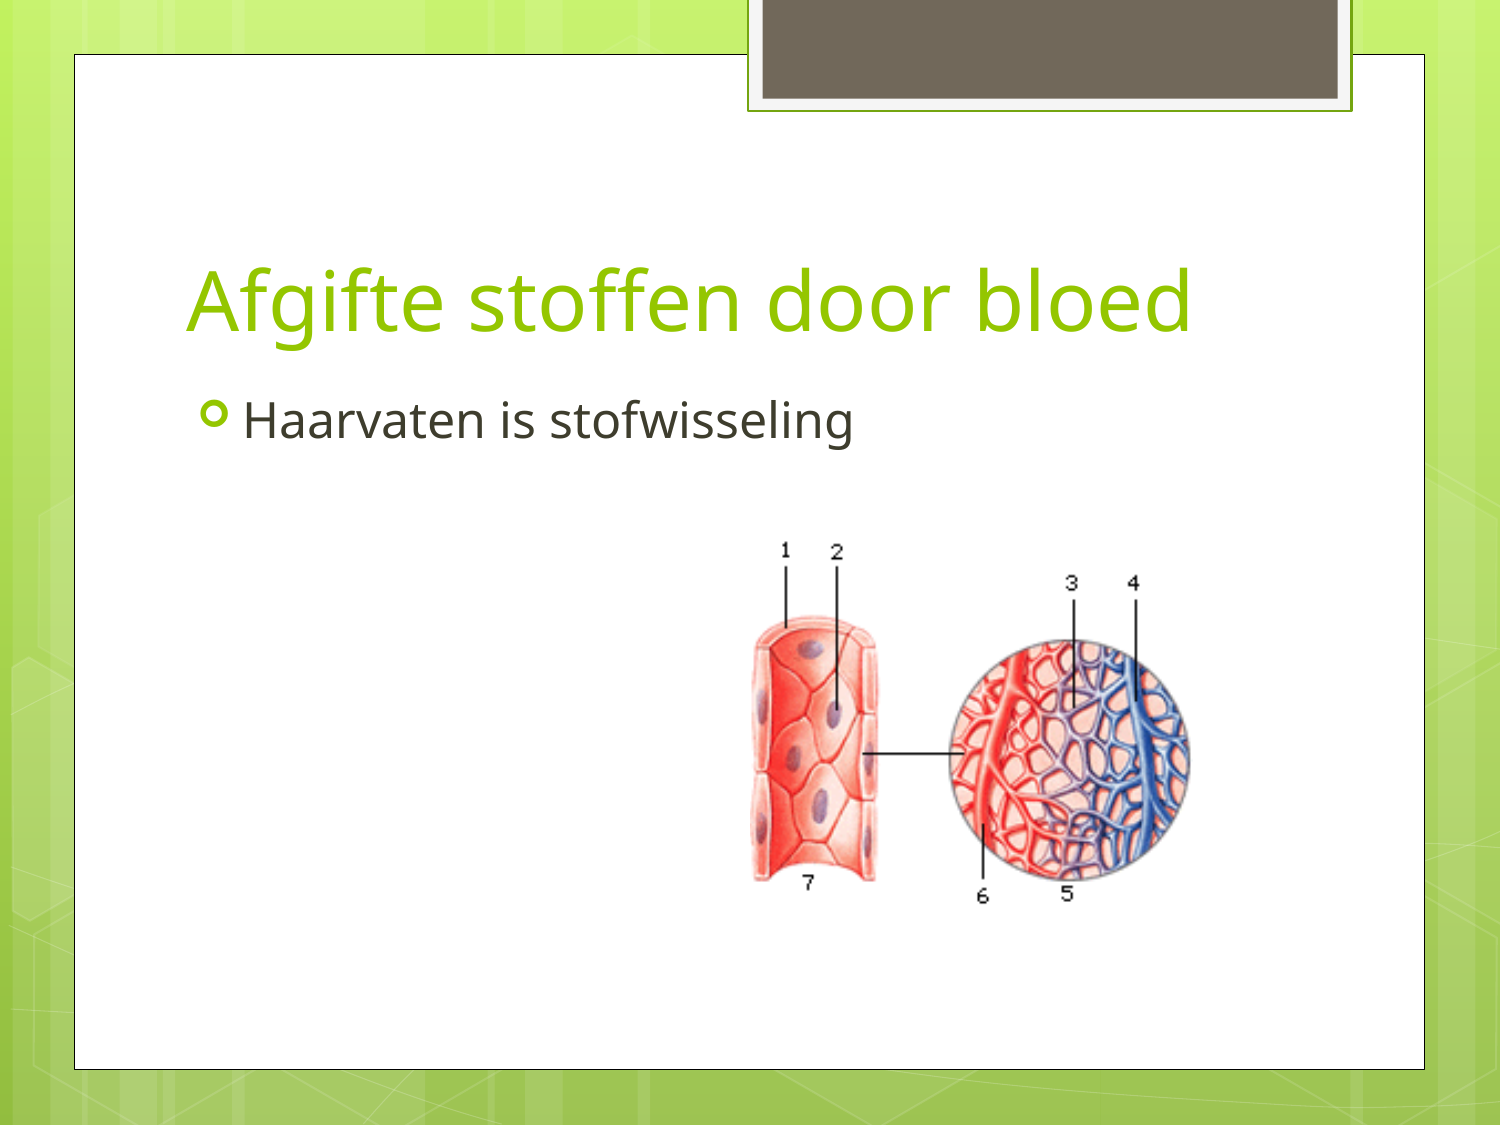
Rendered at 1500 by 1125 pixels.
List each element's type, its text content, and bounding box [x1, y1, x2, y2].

title Afgifte stoffen door bloed [171, 168, 1324, 357]
list Haarvaten is stofwisseling [171, 381, 1283, 957]
picture [749, 538, 1193, 913]
